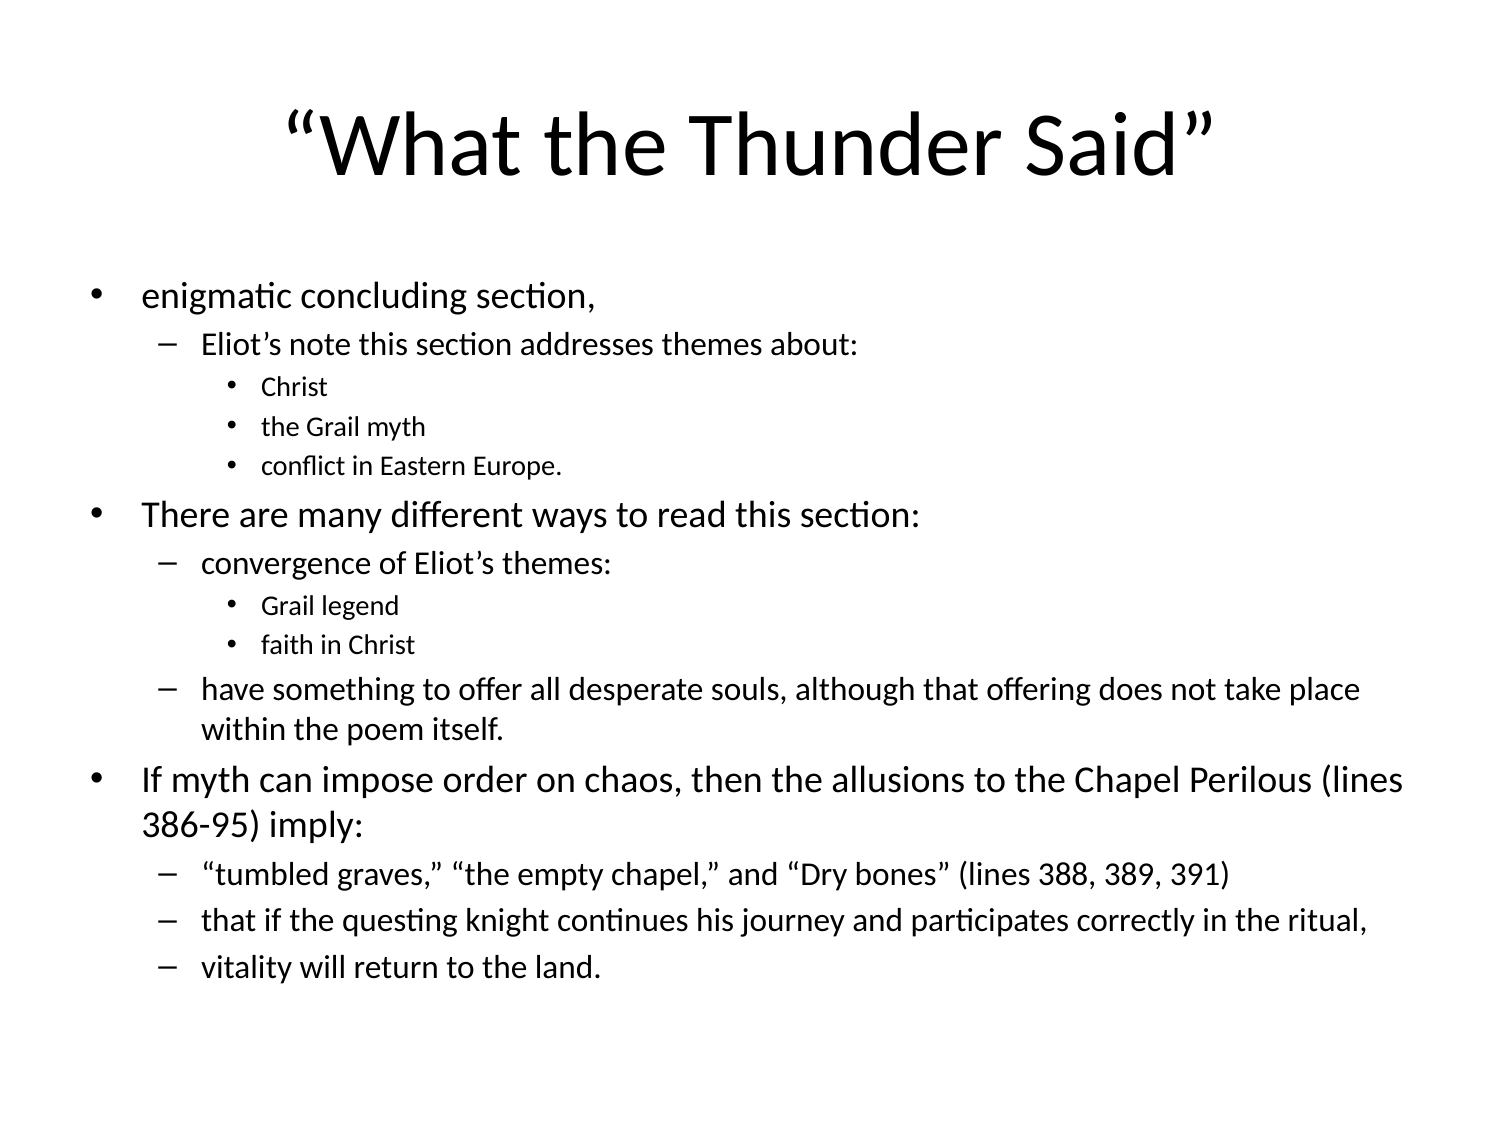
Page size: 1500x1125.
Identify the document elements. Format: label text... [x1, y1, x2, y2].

title “What the Thunder Said” [75, 45, 1425, 233]
list enigmatic concluding section, Eliot’s note this section addresses themes about: Christ the Grail myth conflict in Eastern Europe. There are many different ways to read this section: convergence of Eliot’s themes: Grail legend faith in Christ have something to offer all desperate souls, although that offering does not take place within the poem itself. If myth can impose order on chaos, then the allusions to the Chapel Perilous (lines 386-95) imply: “tumbled graves,” “the empty chapel,” and “Dry bones” (lines 388, 389, 391) that if the questing knight continues his journey and participates correctly in the ritual, vitality will return to the land. [75, 262, 1425, 1005]
